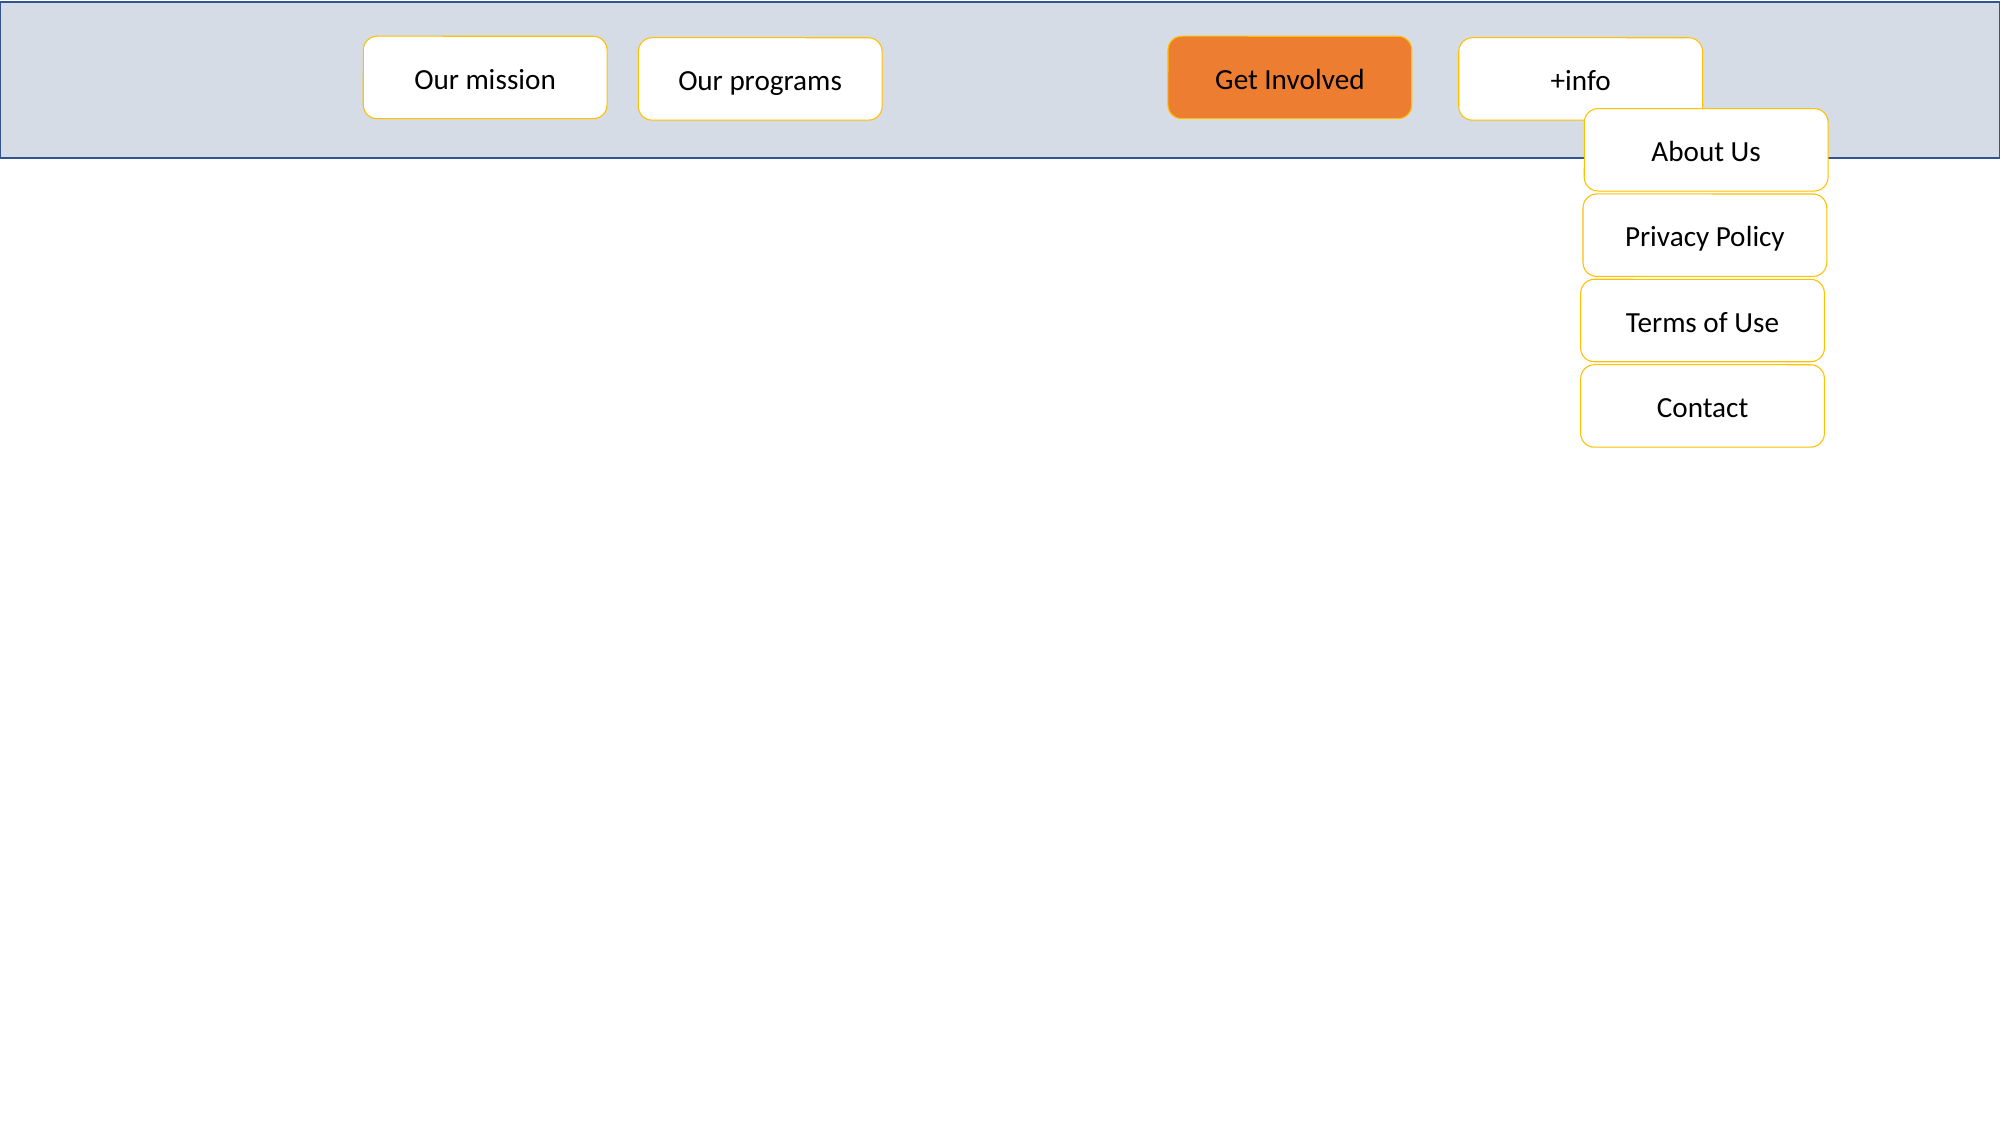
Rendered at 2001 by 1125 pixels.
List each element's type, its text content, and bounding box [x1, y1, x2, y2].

text_box [0, 1, 2000, 159]
text_box Terms of Use [1580, 278, 1825, 363]
text_box +info [1458, 37, 1704, 121]
text_box Our programs [637, 37, 883, 121]
text_box About Us [1583, 108, 1829, 192]
text_box Contact [1580, 364, 1825, 448]
text_box Privacy Policy [1582, 193, 1828, 277]
text_box Get Involved [1167, 35, 1413, 120]
text_box Our mission [362, 35, 608, 120]
